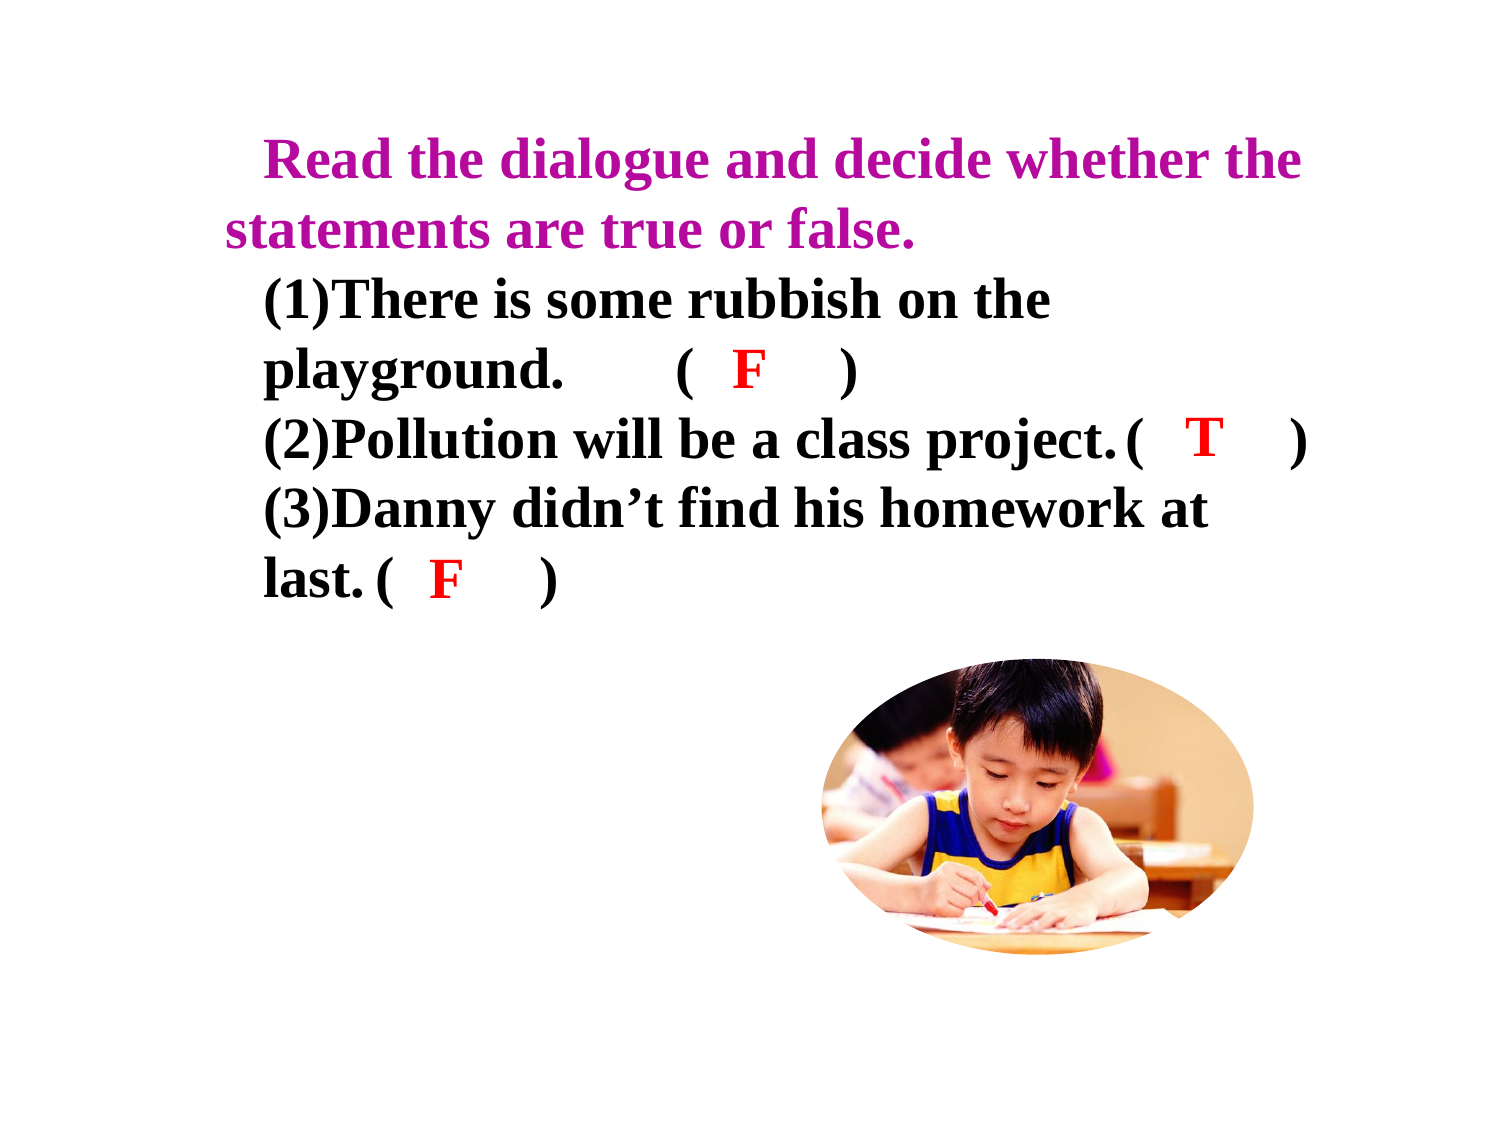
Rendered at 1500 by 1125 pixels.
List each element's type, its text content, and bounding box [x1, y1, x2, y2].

text_box F [414, 532, 480, 618]
text_box Read the dialogue and decide whether the statements are true or false. (1)There is some rubbish on the playground. ( ) (2)Pollution will be a class project. ( ) (3)Danny didn’t find his homework at last. ( ) [210, 112, 1345, 617]
text_box F [717, 322, 783, 408]
text_box T [1170, 391, 1240, 476]
picture [821, 658, 1254, 955]
